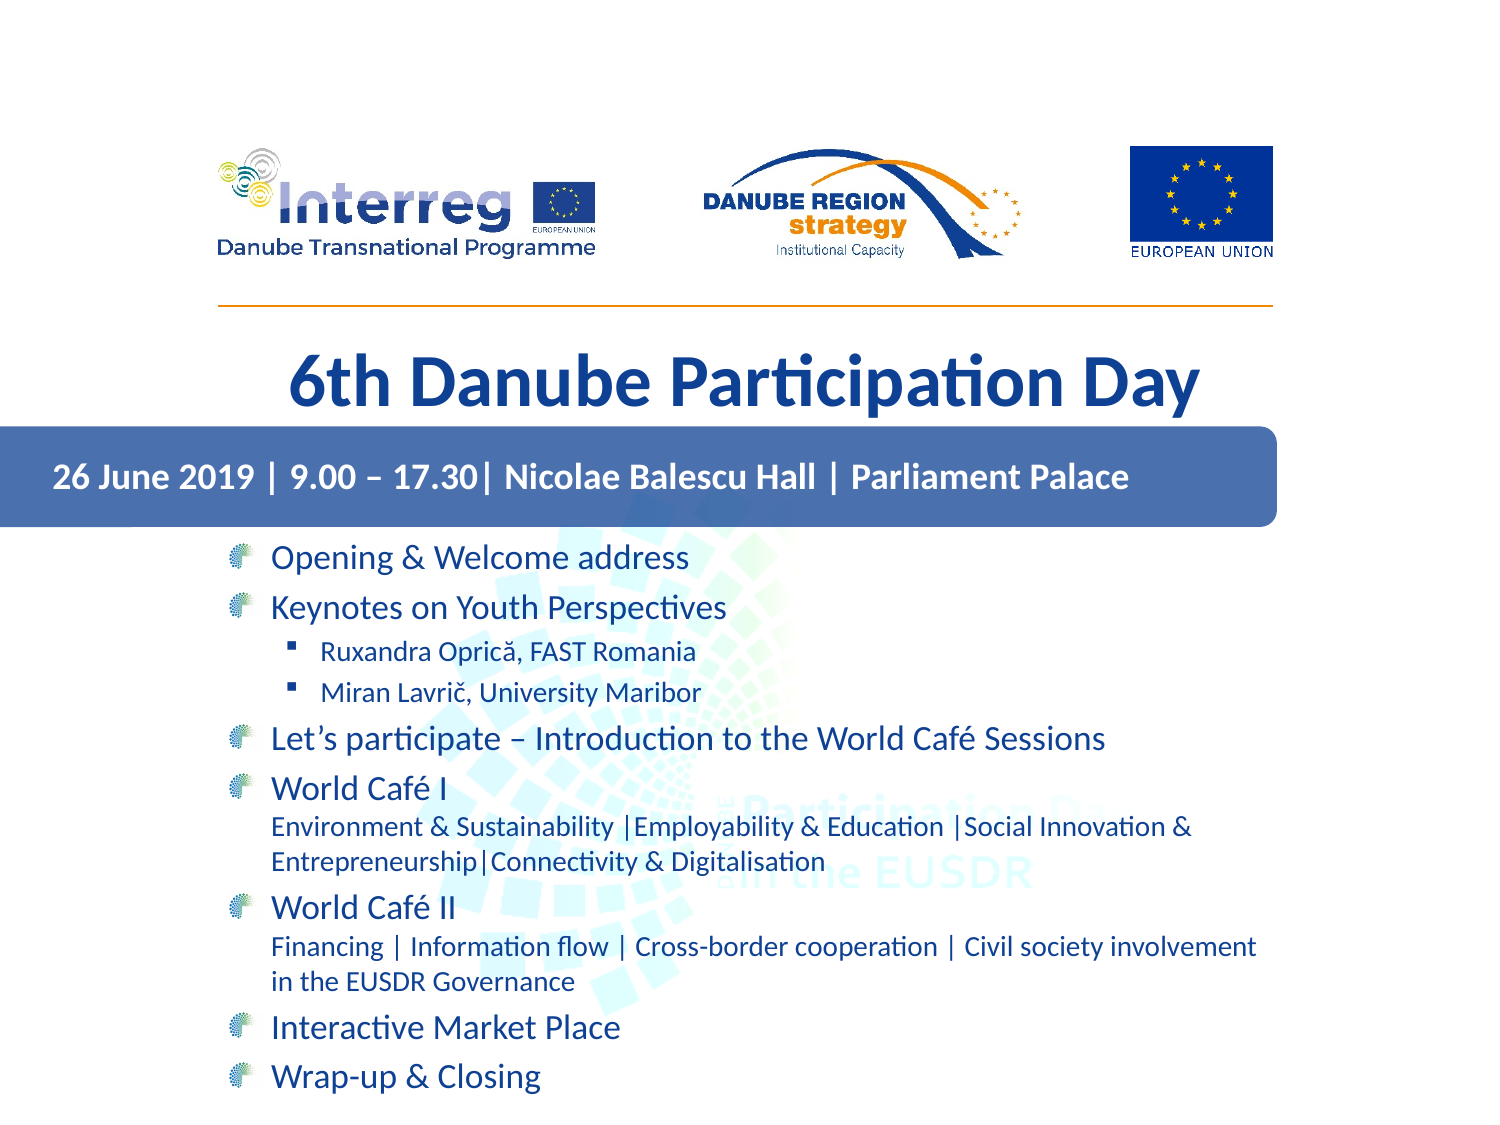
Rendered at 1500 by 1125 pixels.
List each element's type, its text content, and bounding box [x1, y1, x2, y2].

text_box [218, 131, 1273, 275]
list Opening & Welcome address Keynotes on Youth Perspectives Ruxandra Oprică, FAST Romania Miran Lavrič, University Maribor Let’s participate – Introduction to the World Café Sessions World Café I Environment & Sustainability |Employability & Education |Social Innovation & Entrepreneurship|Connectivity & Digitalisation World Café II Financing | Information flow | Cross-border cooperation | Civil society involvement in the EUSDR Governance Interactive Market Place Wrap-up & Closing [214, 527, 1278, 1125]
title 6th Danube Participation Day [214, 324, 1277, 386]
picture [229, 1062, 263, 1088]
picture [229, 543, 263, 569]
picture [229, 1012, 263, 1038]
picture [415, 479, 1137, 1019]
text_box 26 June 2019 | 9.00 – 17.30| Nicolae Balescu Hall | Parliament Palace [37, 444, 1247, 505]
picture [229, 773, 263, 799]
picture [229, 592, 263, 618]
picture [229, 893, 263, 919]
picture [229, 724, 263, 749]
text_box [0, 424, 1280, 530]
